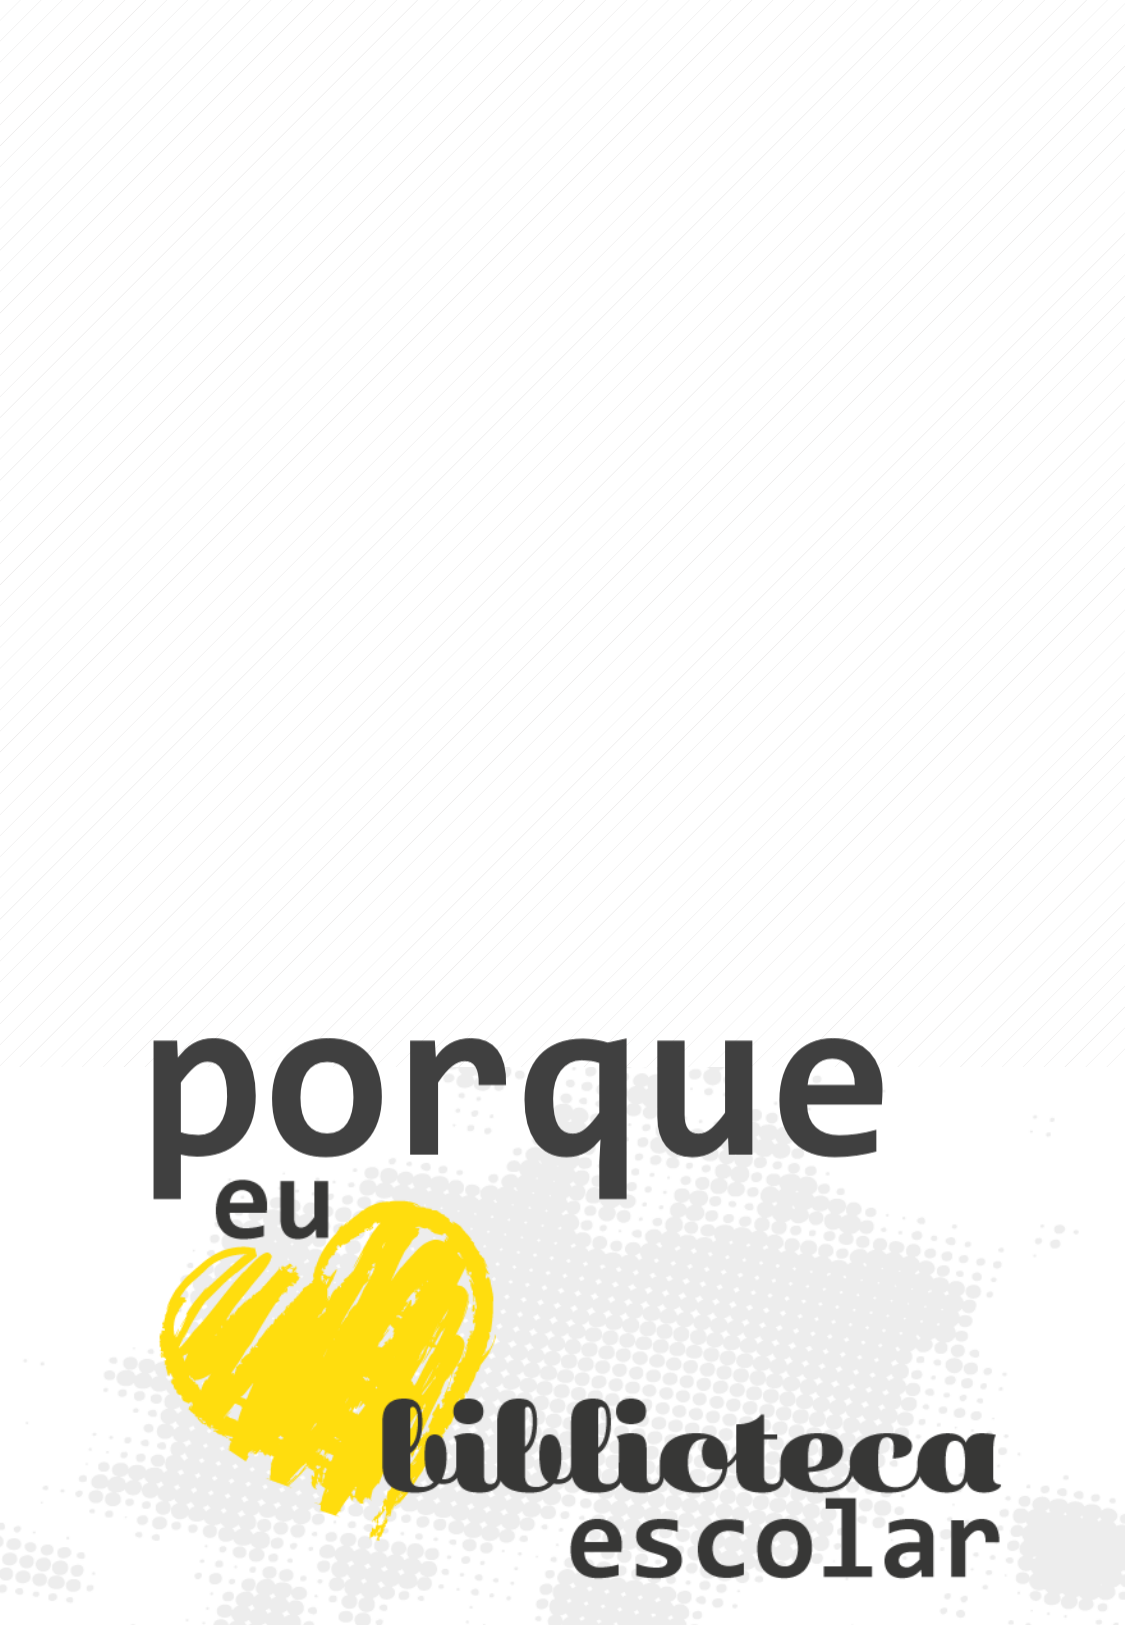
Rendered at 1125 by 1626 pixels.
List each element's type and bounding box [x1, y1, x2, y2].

picture [0, 881, 1125, 1625]
